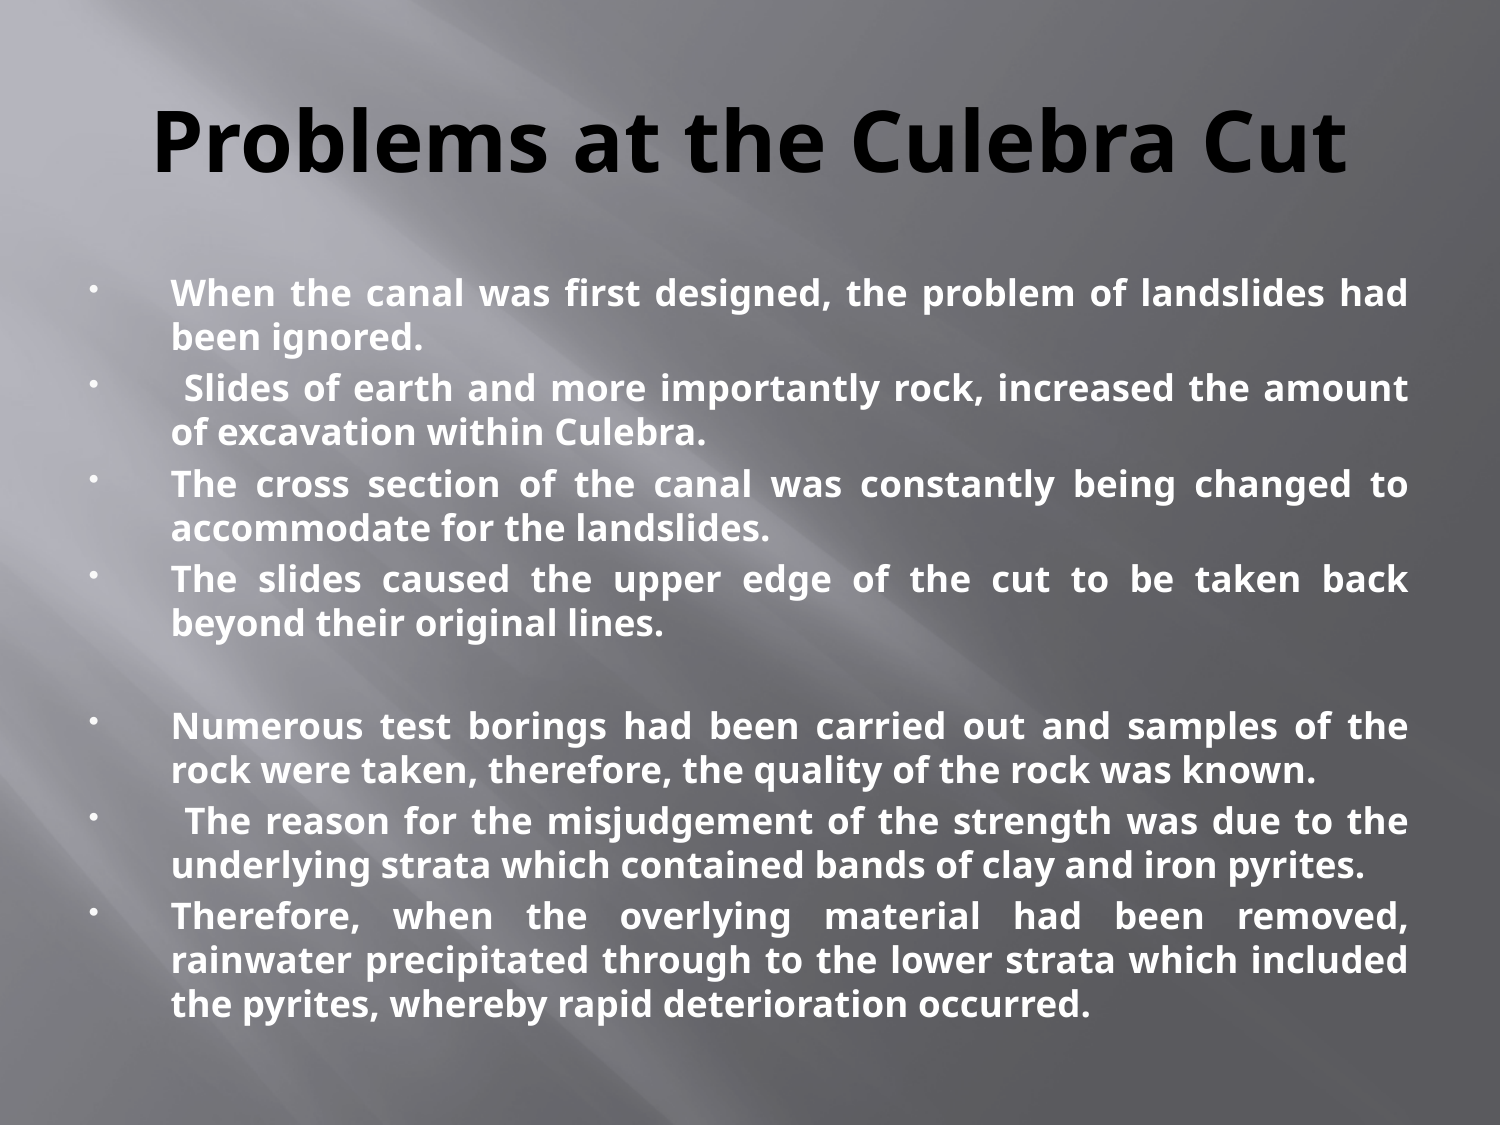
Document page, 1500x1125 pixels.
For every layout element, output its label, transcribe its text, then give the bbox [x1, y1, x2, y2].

title Problems at the Culebra Cut [75, 45, 1425, 233]
list When the canal was first designed, the problem of landslides had been ignored. Slides of earth and more importantly rock, increased the amount of excavation within Culebra. The cross section of the canal was constantly being changed to accommodate for the landslides. The slides caused the upper edge of the cut to be taken back beyond their original lines. Numerous test borings had been carried out and samples of the rock were taken, therefore, the quality of the rock was known. The reason for the misjudgement of the strength was due to the underlying strata which contained bands of clay and iron pyrites. Therefore, when the overlying material had been removed, rainwater precipitated through to the lower strata which included the pyrites, whereby rapid deterioration occurred. [75, 262, 1425, 1035]
